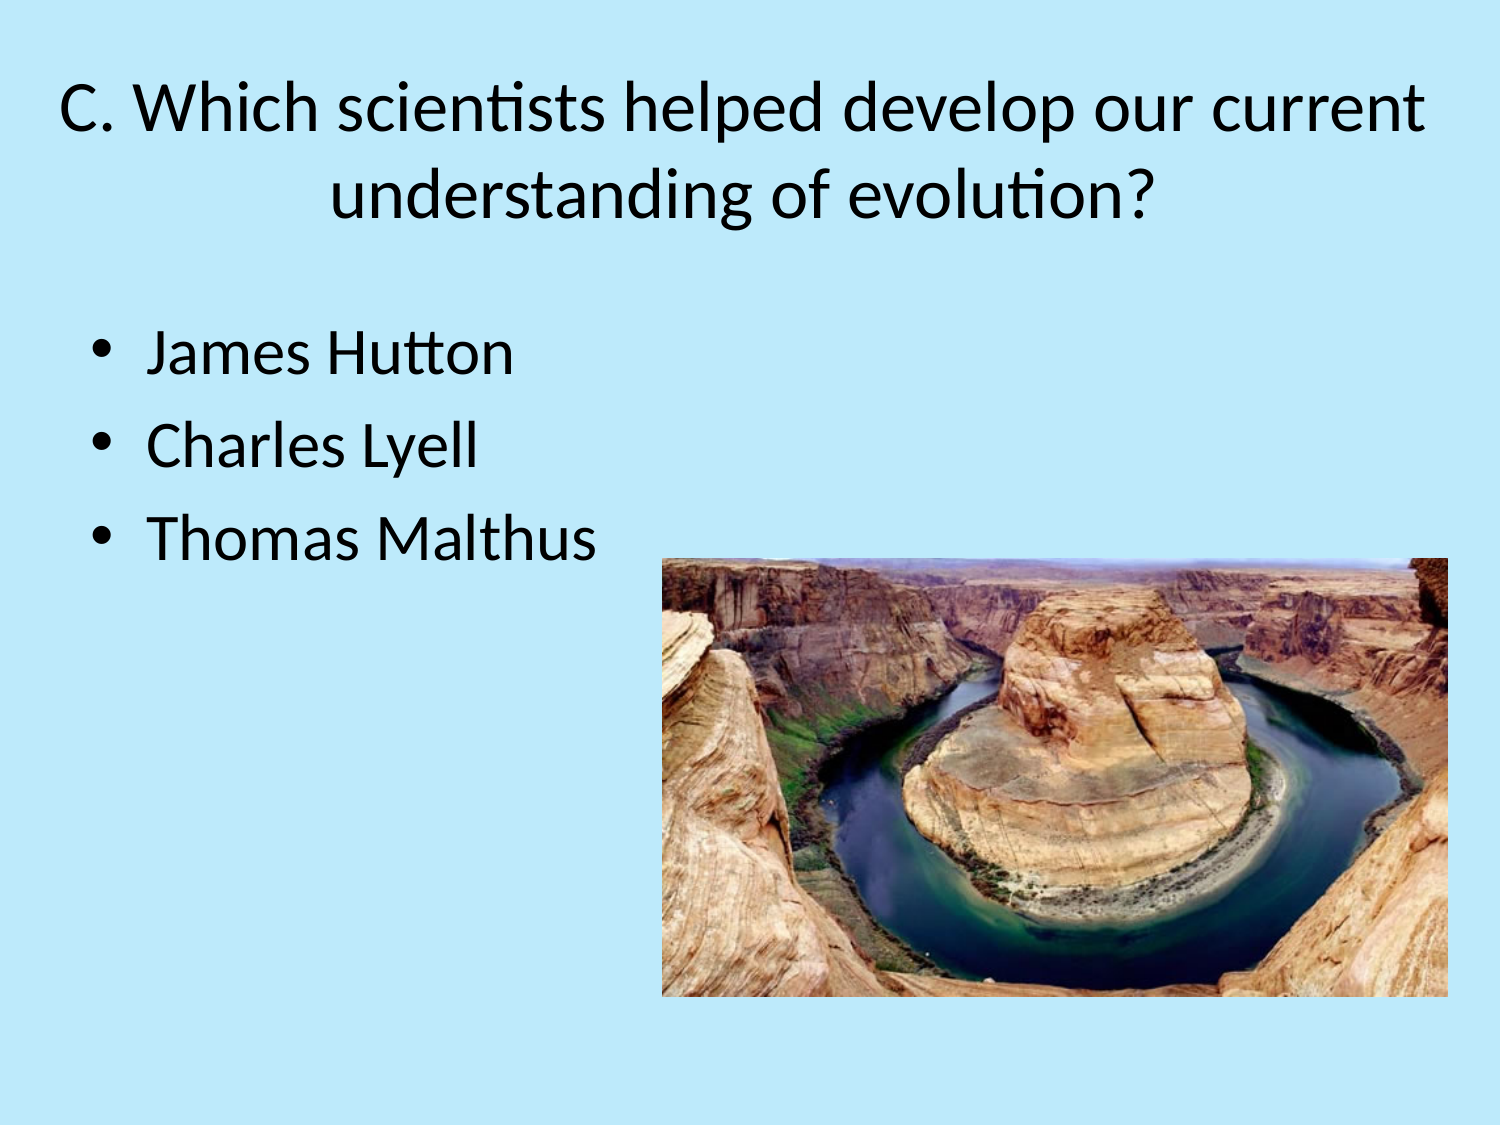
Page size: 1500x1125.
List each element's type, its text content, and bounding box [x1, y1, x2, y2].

list James Hutton Charles Lyell Thomas Malthus [75, 299, 1425, 1005]
picture [662, 558, 1448, 997]
title C. Which scientists helped develop our current understanding of evolution? [37, 50, 1450, 243]
